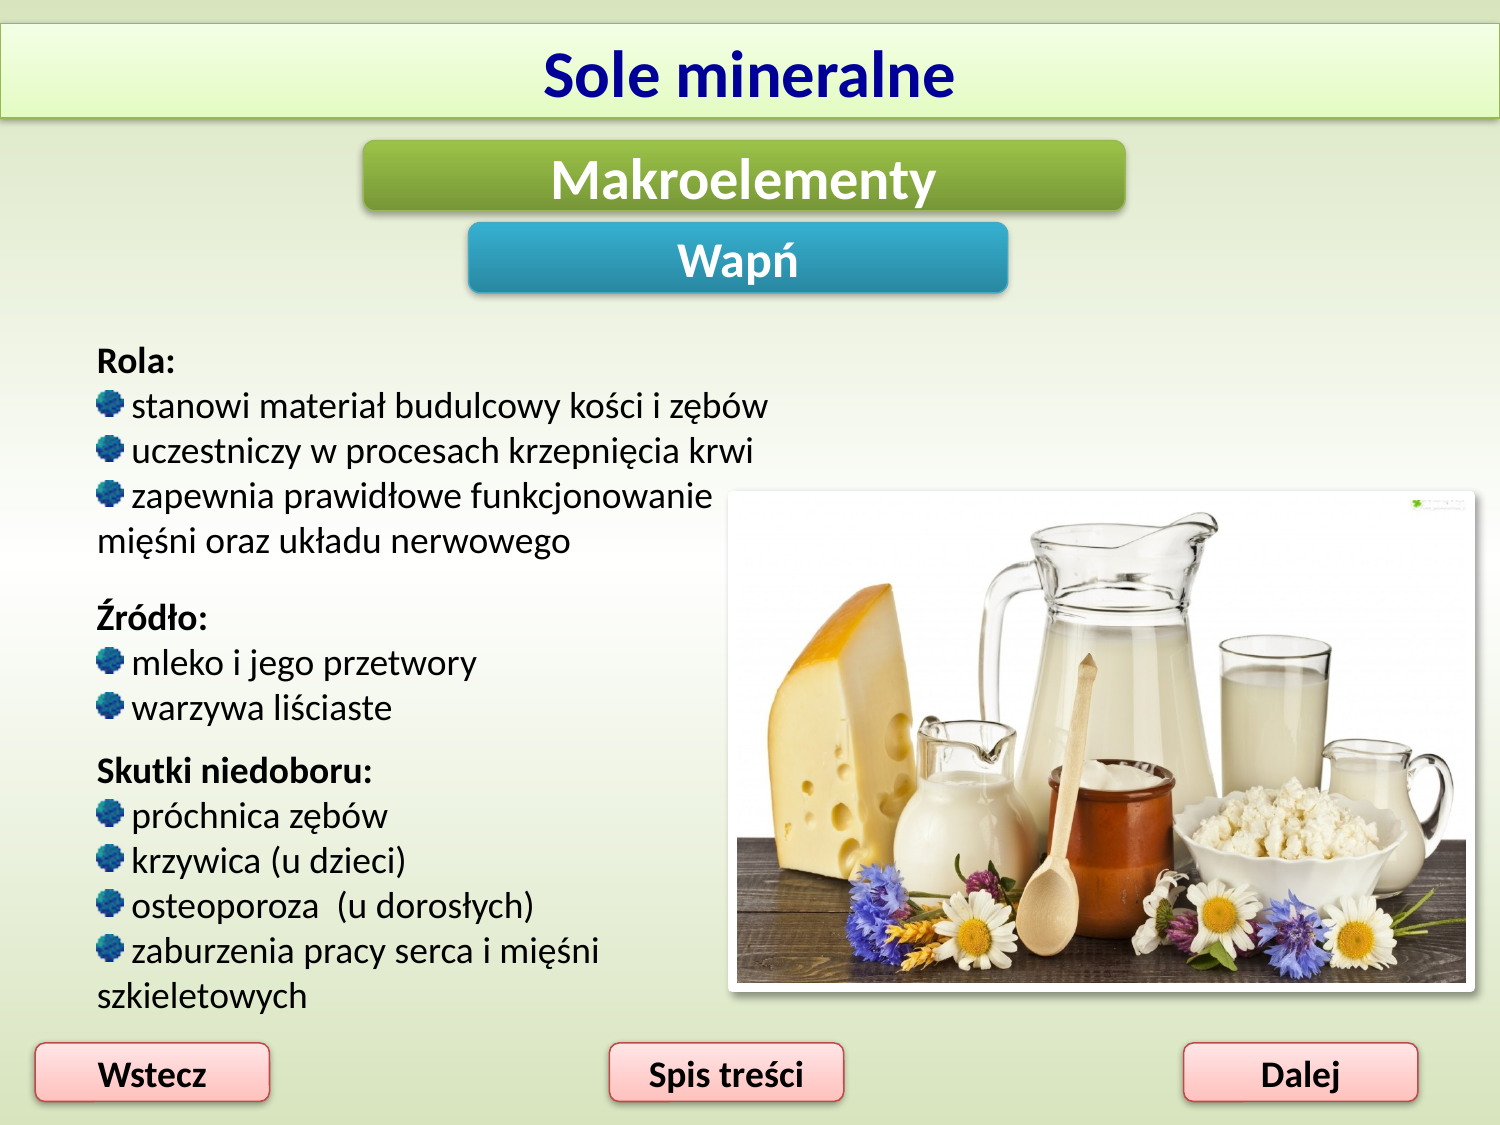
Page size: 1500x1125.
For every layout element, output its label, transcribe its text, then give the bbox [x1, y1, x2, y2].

text_box Źródło: mleko i jego przetwory warzywa liściaste [81, 585, 729, 736]
text_box Wapń [467, 221, 1009, 294]
picture [96, 692, 124, 719]
text_box Dalej [1182, 1042, 1419, 1103]
picture [96, 889, 124, 917]
text_box Rola: stanowi materiał budulcowy kości i zębów uczestniczy w procesach krzepnięcia krwi zapewnia prawidłowe funkcjonowanie mięśni oraz układu nerwowego [82, 328, 903, 569]
text_box Makroelementy [362, 139, 1126, 212]
picture [96, 934, 124, 962]
picture [96, 799, 124, 827]
picture [96, 390, 124, 417]
text_box Spis treści [608, 1042, 845, 1103]
picture [96, 480, 124, 507]
picture [96, 435, 124, 462]
text_box Sole mineralne [0, 23, 1500, 119]
text_box Wstecz [34, 1042, 271, 1103]
picture [96, 647, 124, 674]
picture [96, 844, 124, 872]
text_box [730, 493, 1473, 990]
text_box Skutki niedoboru: próchnica zębów krzywica (u dzieci) osteoporoza (u dorosłych) zaburzenia pracy serca i mięśni szkieletowych [82, 738, 868, 1023]
